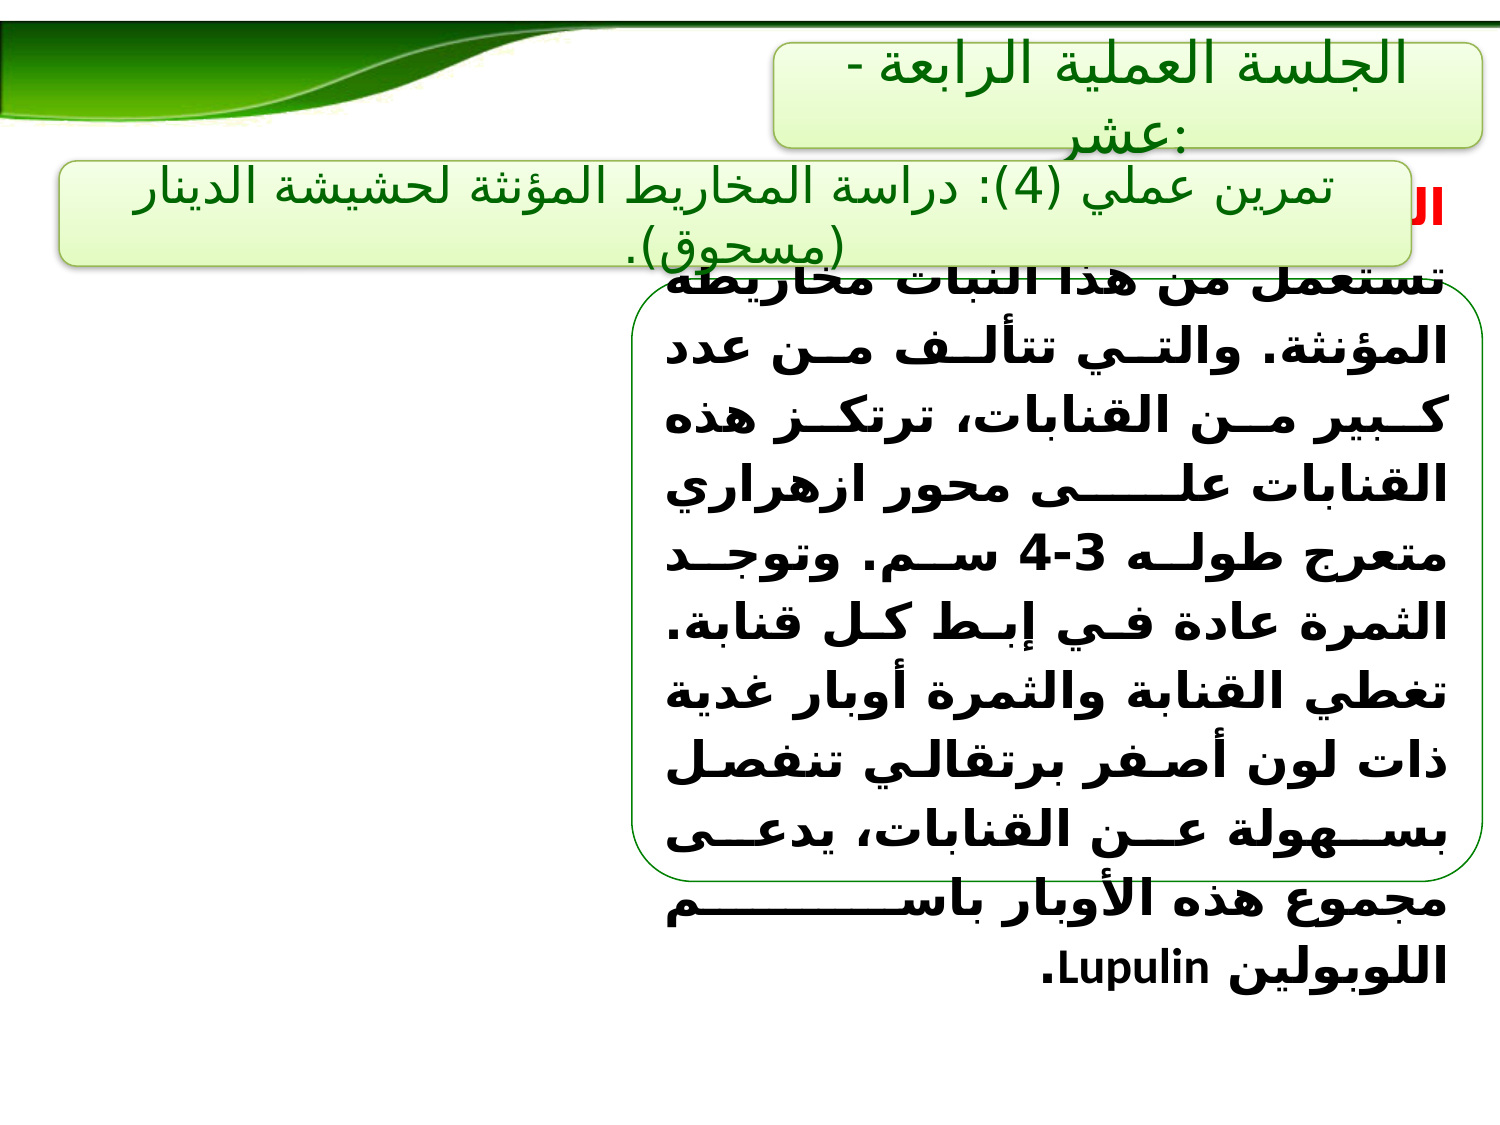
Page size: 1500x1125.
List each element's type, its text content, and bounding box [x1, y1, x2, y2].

picture [0, 0, 1500, 130]
text_box - الجلسة العملية الرابعة عشر: [774, 137, 1482, 149]
text_box تمرين عملي (4): دراسة المخاريط المؤنثة لحشيشة الدينار (مسحوق). [58, 160, 1413, 267]
text_box القسم المستعمل: تستعمل من هذا النبات مخاريطه المؤنثة. والتي تتألف من عدد كبير من القنابات، ترتكز هذه القنابات على محور ازهراري متعرج طوله 3-4 سم. وتوجد الثمرة عادة في إبط كل قنابة. تغطي القنابة والثمرة أوبار غدية ذات لون أصفر برتقالي تنفصل بسهولة عن القنابات، يدعى مجموع هذه الأوبار باسم اللوبولين Lupulin. [631, 278, 1483, 882]
